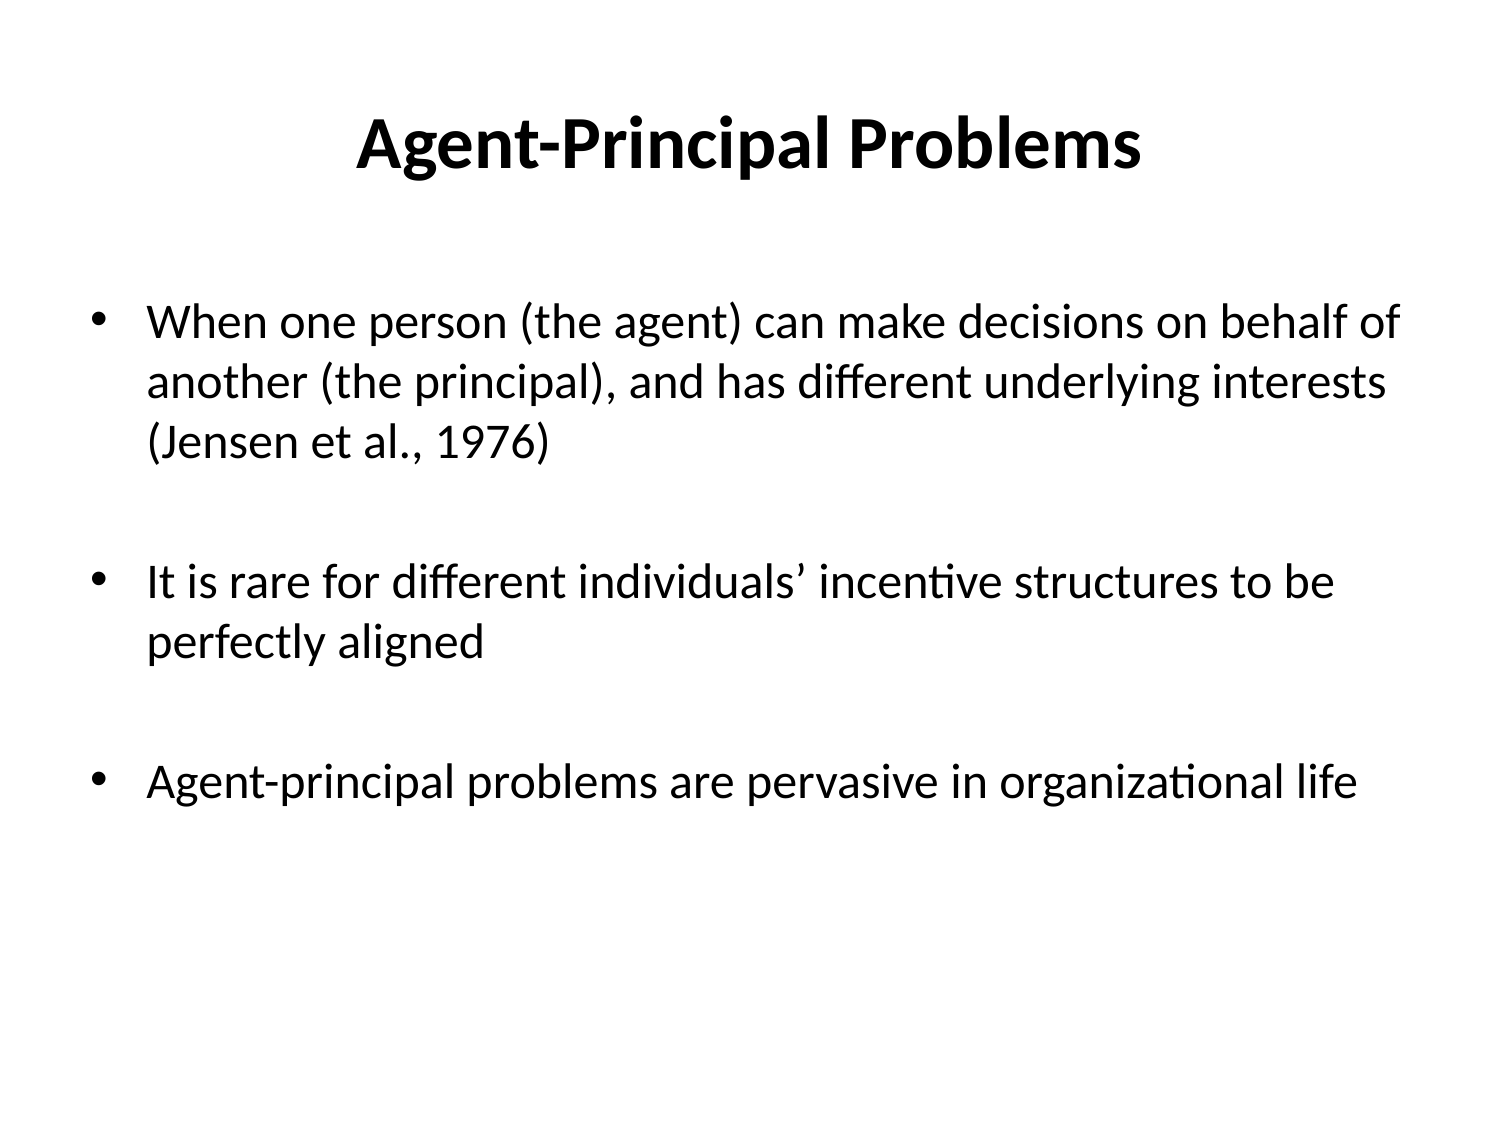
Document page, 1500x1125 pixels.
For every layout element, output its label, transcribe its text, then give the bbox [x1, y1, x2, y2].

list When one person (the agent) can make decisions on behalf of another (the principal), and has different underlying interests (Jensen et al., 1976) It is rare for different individuals’ incentive structures to be perfectly aligned Agent-principal problems are pervasive in organizational life [75, 280, 1425, 1024]
title Agent-Principal Problems [75, 45, 1425, 233]
